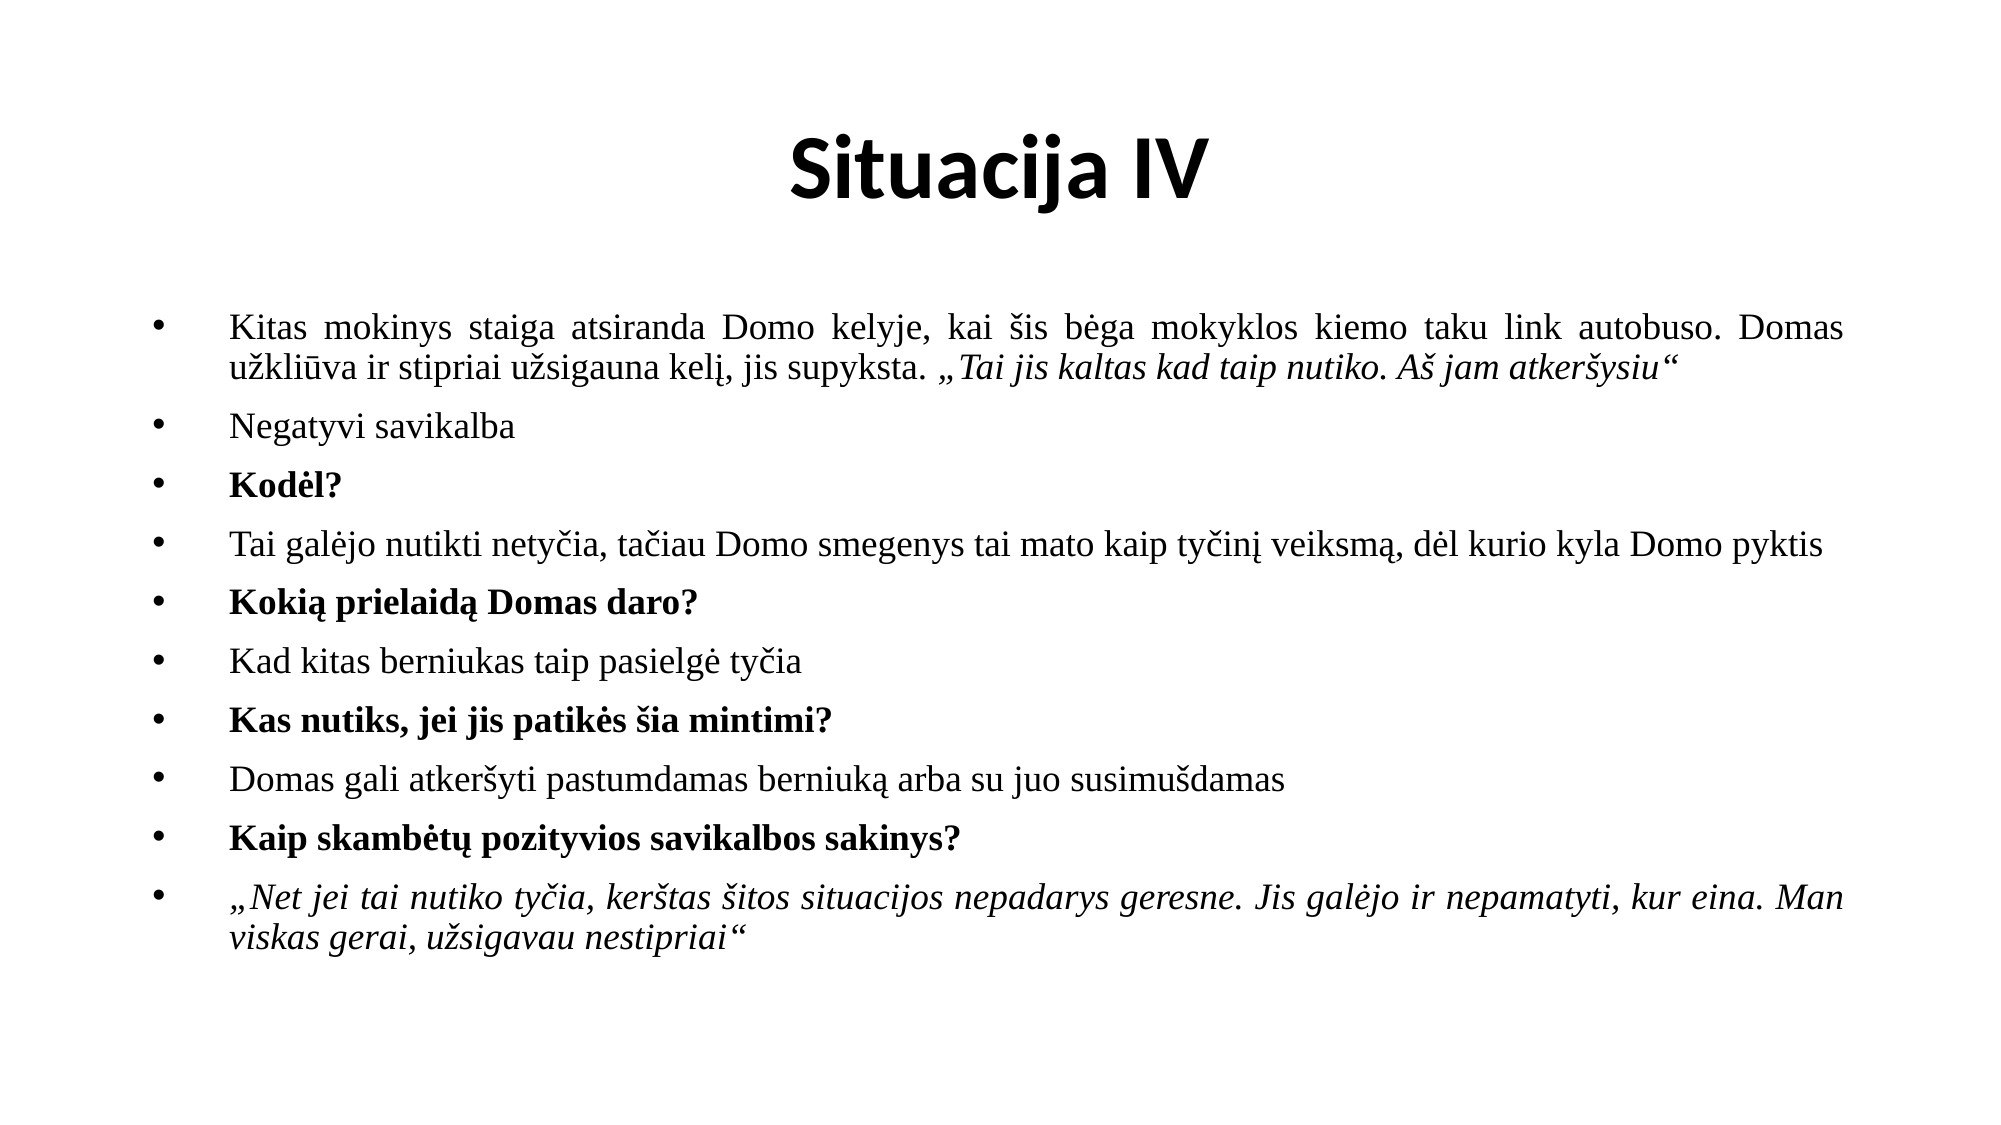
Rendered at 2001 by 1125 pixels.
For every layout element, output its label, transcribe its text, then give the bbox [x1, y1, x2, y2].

list Kitas mokinys staiga atsiranda Domo kelyje, kai šis bėga mokyklos kiemo taku link autobuso. Domas užkliūva ir stipriai užsigauna kelį, jis supyksta. „Tai jis kaltas kad taip nutiko. Aš jam atkeršysiu“ Negatyvi savikalba Kodėl? Tai galėjo nutikti netyčia, tačiau Domo smegenys tai mato kaip tyčinį veiksmą, dėl kurio kyla Domo pyktis Kokią prielaidą Domas daro? Kad kitas berniukas taip pasielgė tyčia Kas nutiks, jei jis patikės šia mintimi? Domas gali atkeršyti pastumdamas berniuką arba su juo susimušdamas Kaip skambėtų pozityvios savikalbos sakinys? „Net jei tai nutiko tyčia, kerštas šitos situacijos nepadarys geresne. Jis galėjo ir nepamatyti, kur eina. Man viskas gerai, užsigavau nestipriai“ [137, 299, 1863, 1014]
title Situacija IV [137, 59, 1863, 278]
